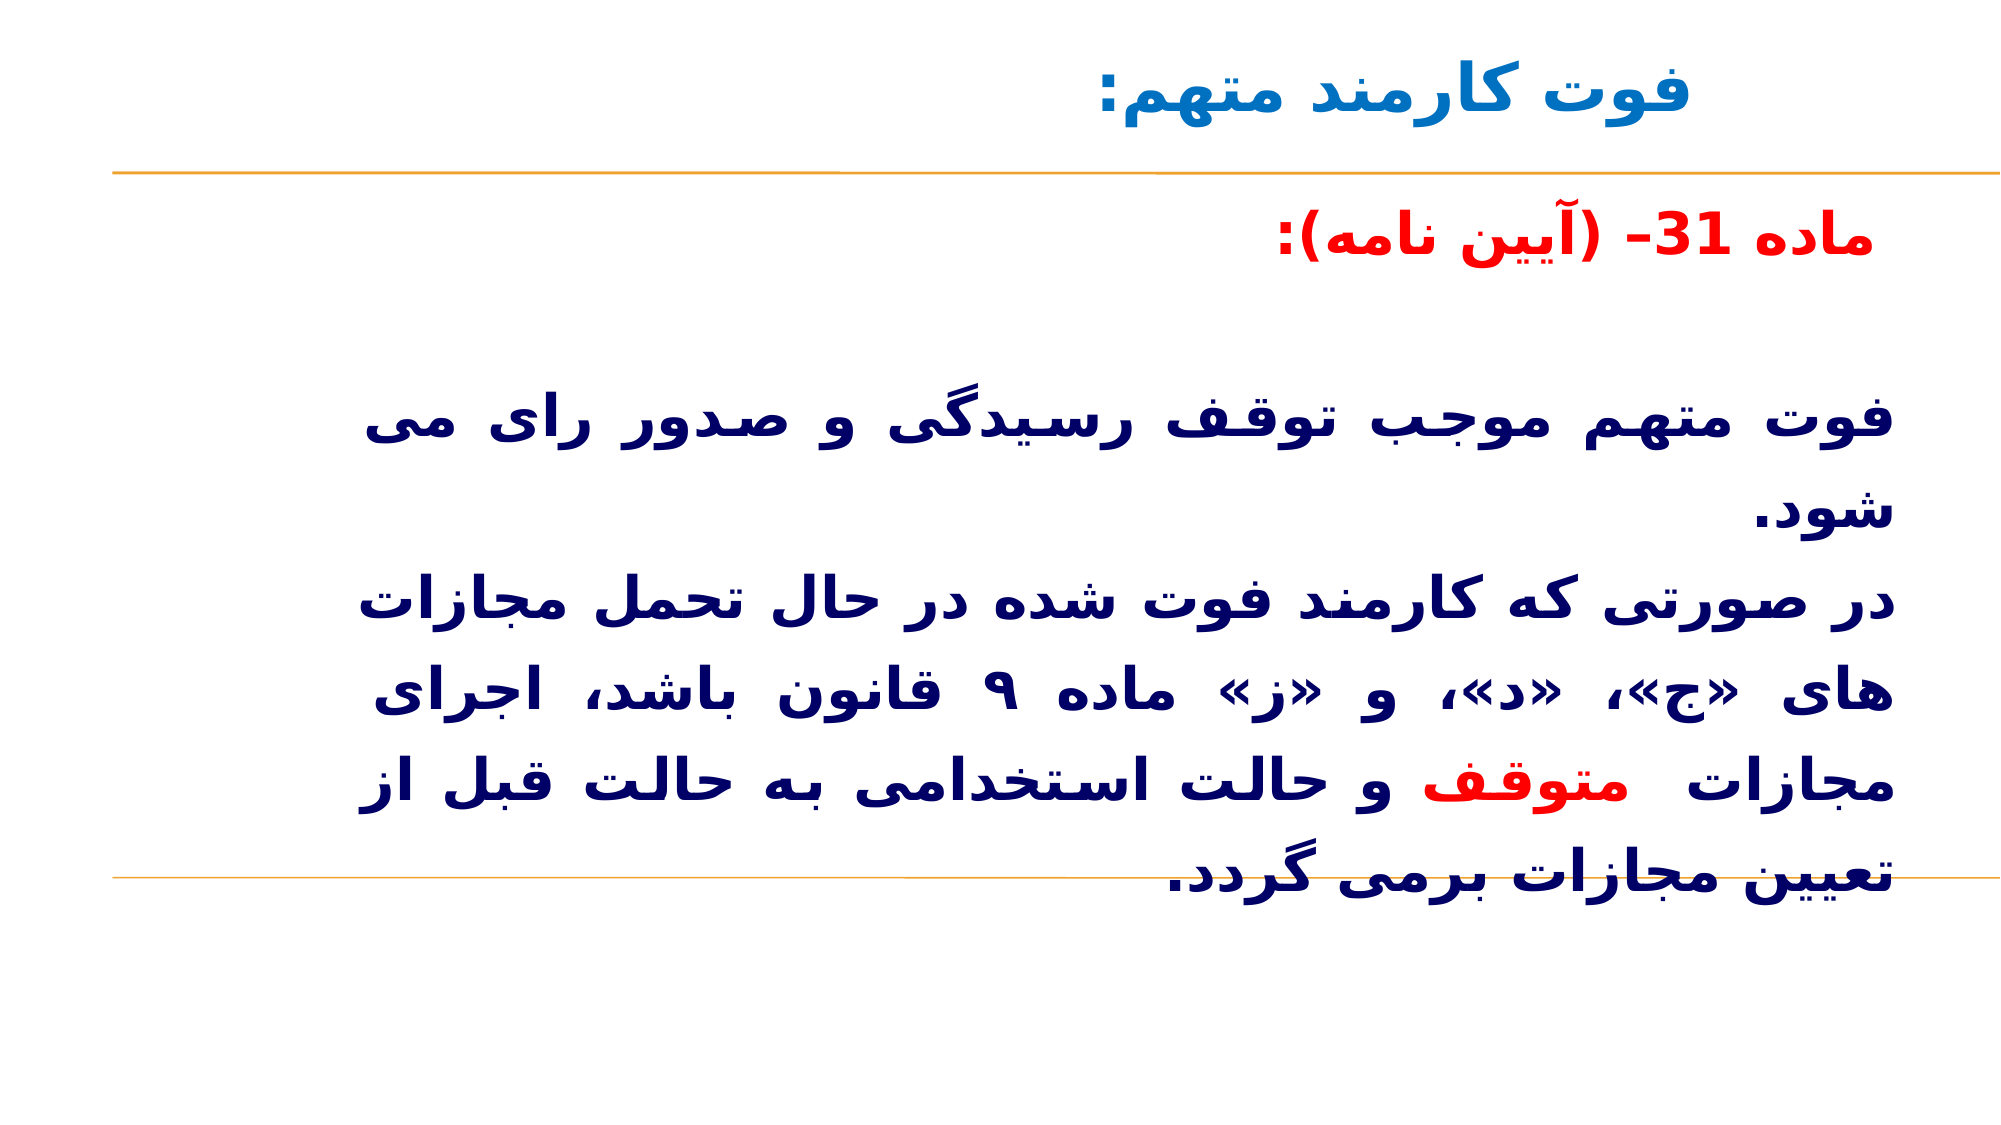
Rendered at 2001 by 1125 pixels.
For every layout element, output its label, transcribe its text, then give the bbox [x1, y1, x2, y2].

text_box ‌ ماده 31– (آیین نامه): فوت متهم موجب توقف رسیدگی و صدور رای می شود. در صورتی که کارمند فوت شده در حال تحمل مجازات های «ج»، «د»، و «ز» ماده ۹ قانون باشد، اجرای مجازات متوقف و حالت استخدامی به حالت قبل از تعیین مجازات برمی گردد. [340, 179, 1912, 991]
text_box فوت کارمند متهم: [269, 32, 1715, 138]
